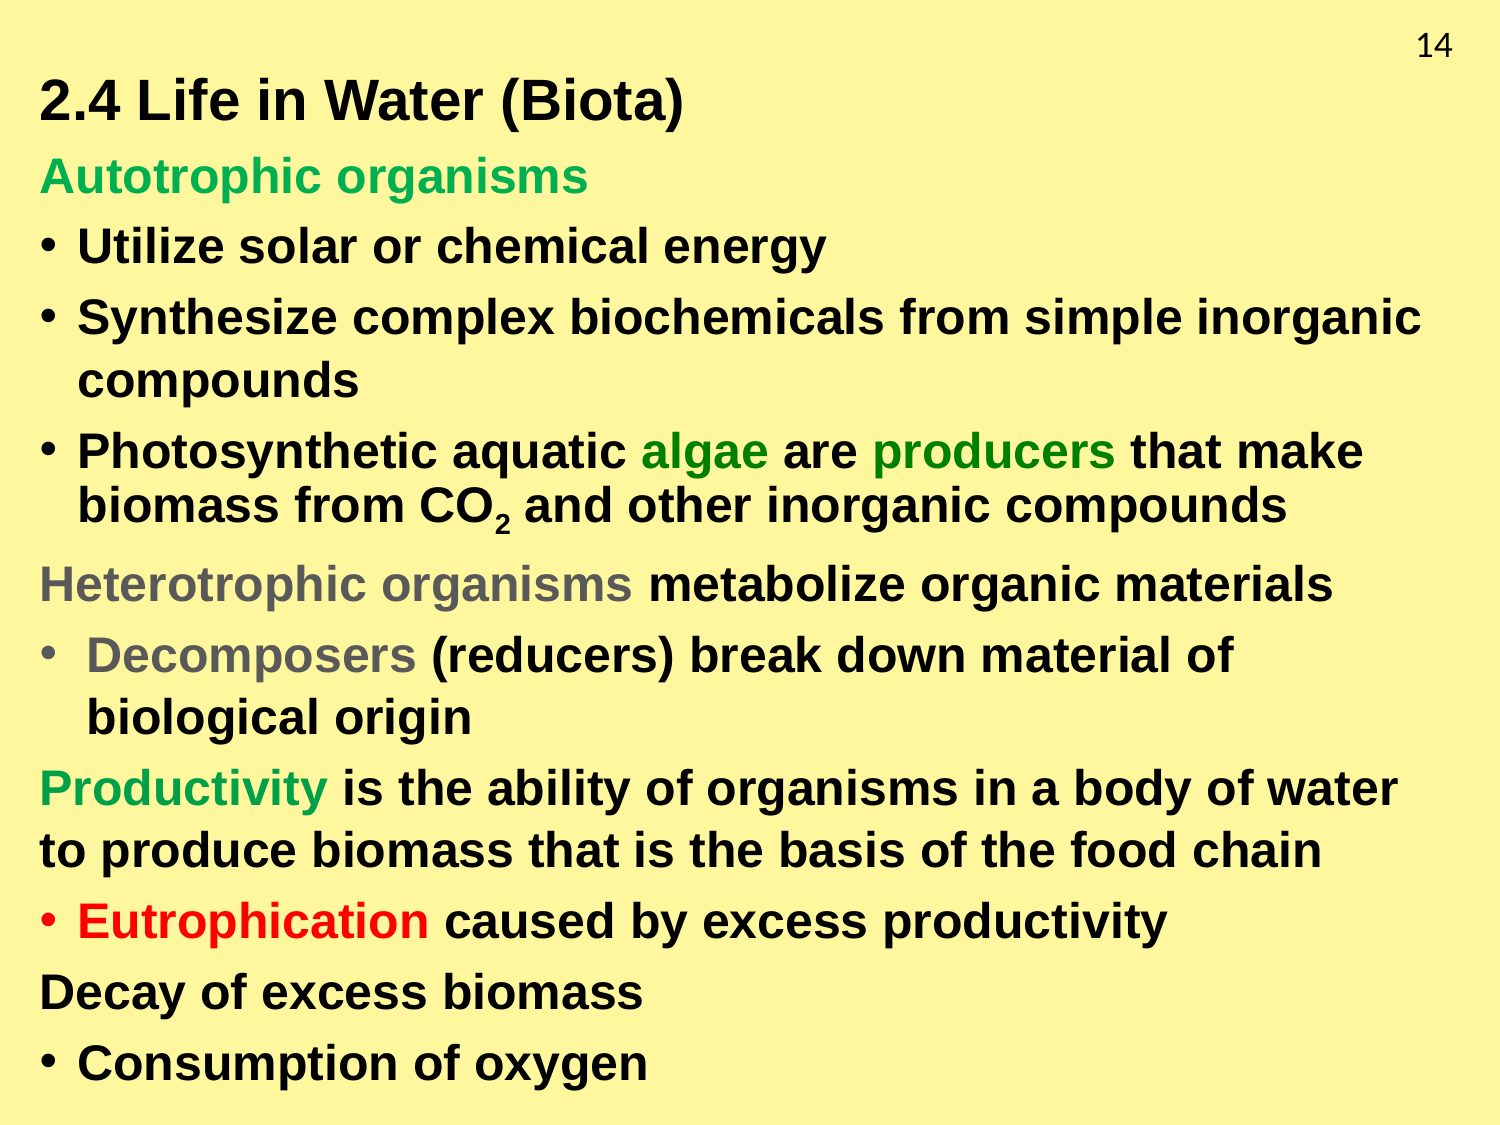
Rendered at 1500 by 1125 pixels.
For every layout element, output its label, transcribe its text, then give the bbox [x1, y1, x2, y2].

text_box 2.4 Life in Water (Biota) Autotrophic organisms Utilize solar or chemical energy Synthesize complex biochemicals from simple inorganic compounds Photosynthetic aquatic algae are producers that make biomass from CO2 and other inorganic compounds Heterotrophic organisms metabolize organic materials Decomposers (reducers) break down material of biological origin Productivity is the ability of organisms in a body of water to produce biomass that is the basis of the food chain Eutrophication caused by excess productivity Decay of excess biomass Consumption of oxygen [24, 49, 1463, 1098]
text_box 14 [1400, 12, 1500, 73]
